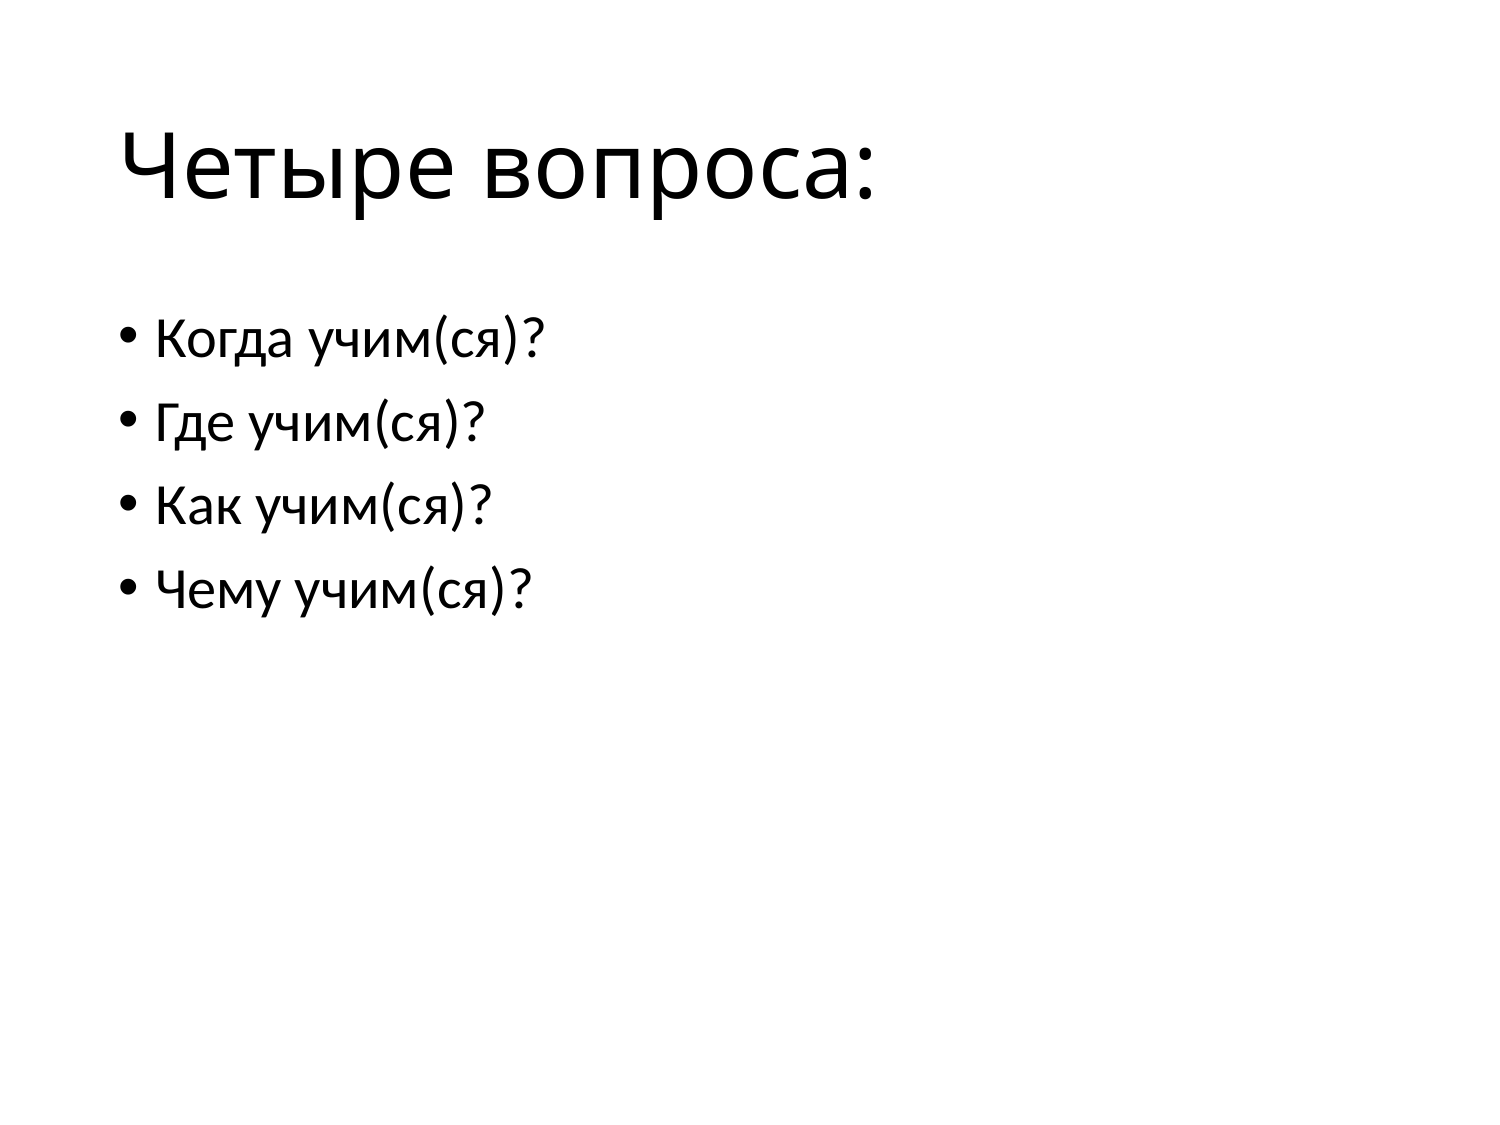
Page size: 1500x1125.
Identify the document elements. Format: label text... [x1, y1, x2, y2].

title Четыре вопроса: [103, 59, 1397, 278]
list Когда учим(ся)? Где учим(ся)? Как учим(ся)? Чему учим(ся)? [103, 299, 1397, 1014]
